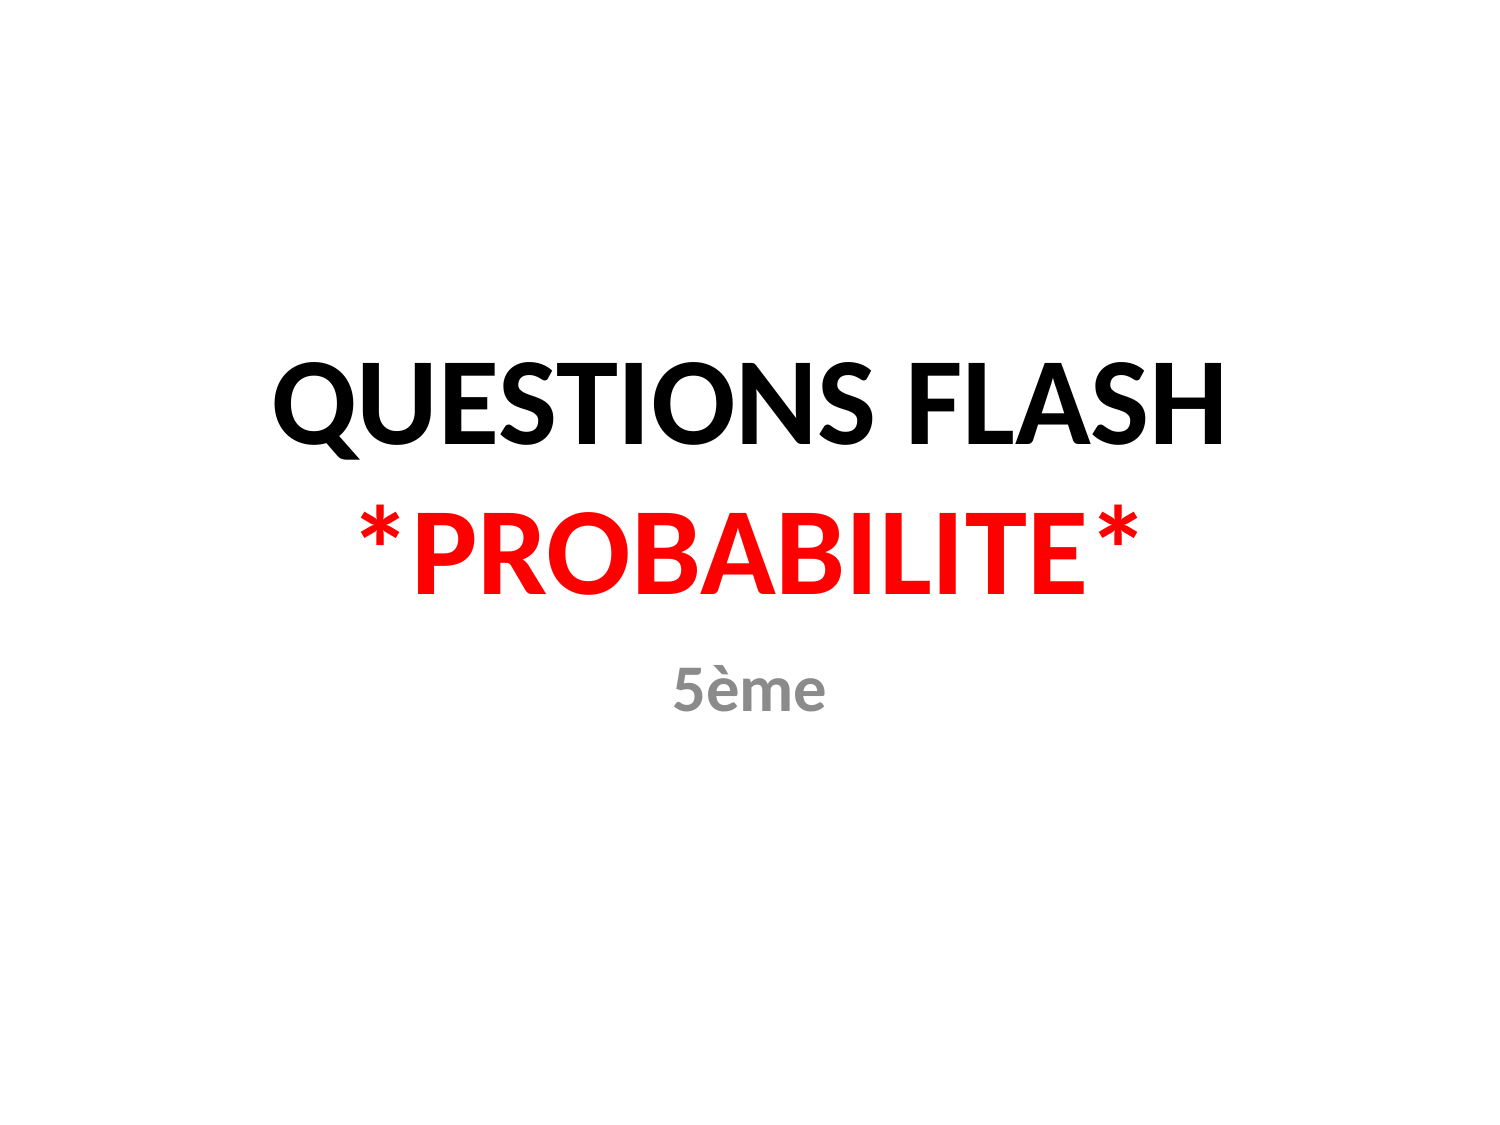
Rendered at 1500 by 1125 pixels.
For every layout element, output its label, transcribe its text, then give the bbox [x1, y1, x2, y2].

title QUESTIONS FLASH *PROBABILITE* [112, 349, 1388, 591]
subtitle 5ème [225, 637, 1275, 925]
